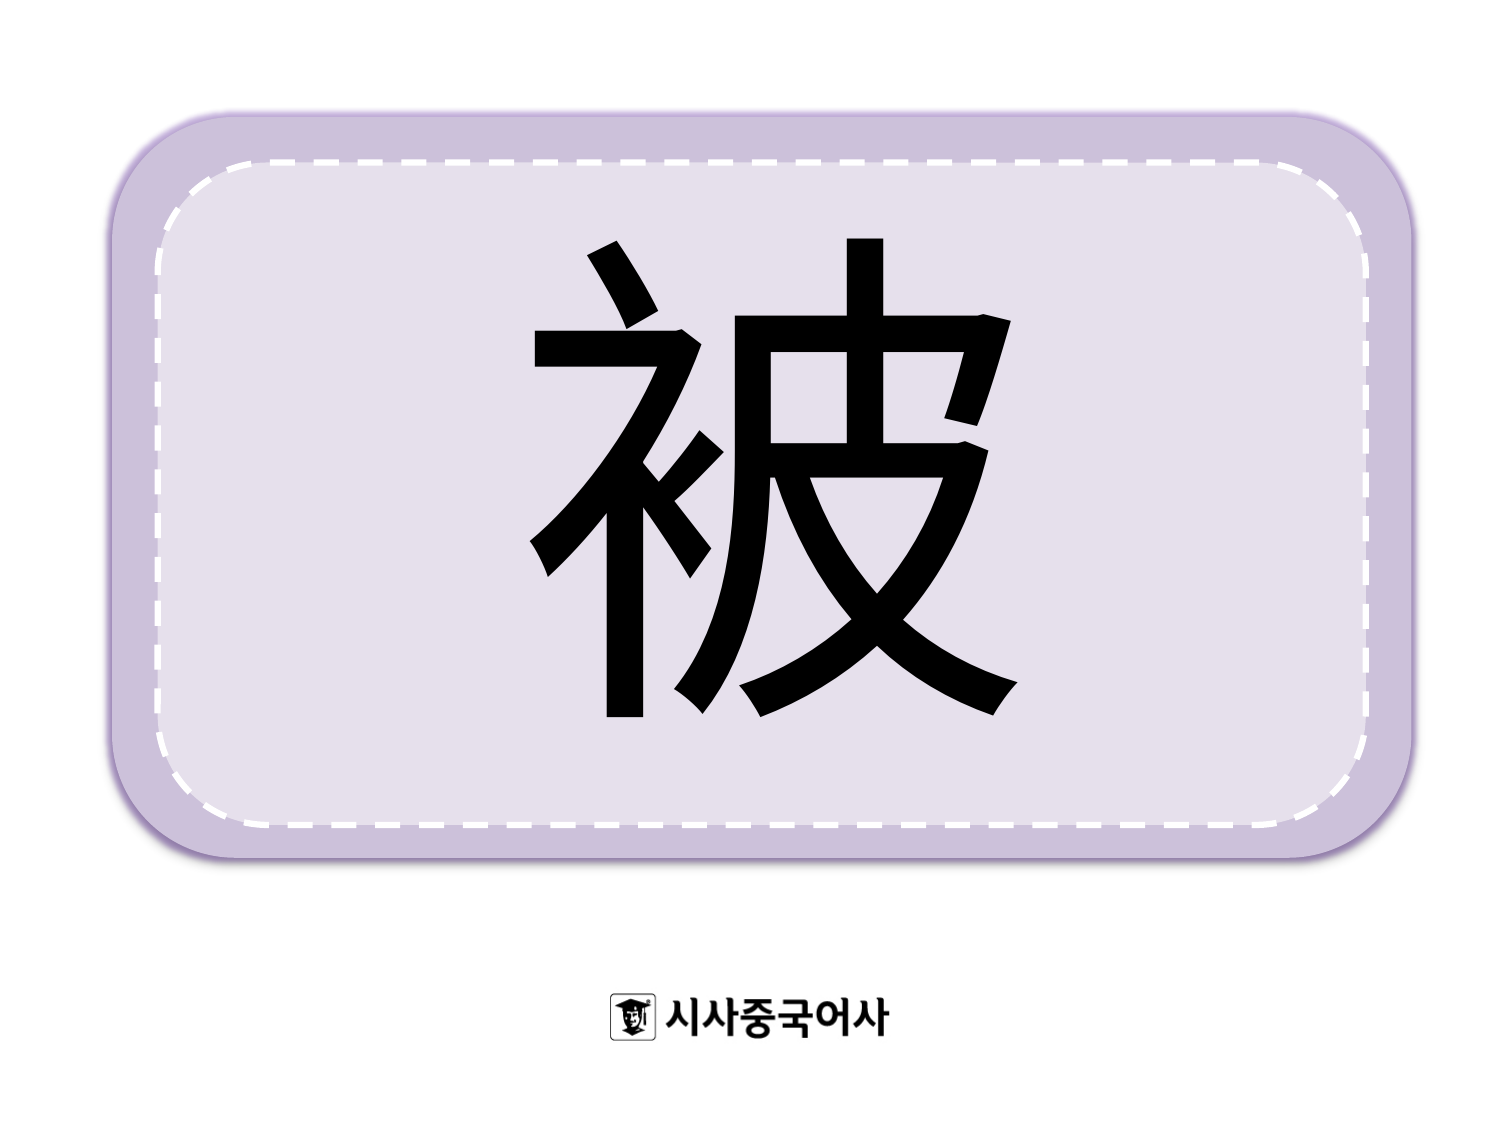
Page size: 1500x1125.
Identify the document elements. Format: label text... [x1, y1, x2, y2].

picture [602, 987, 898, 1047]
text_box 被 [171, 136, 1380, 799]
